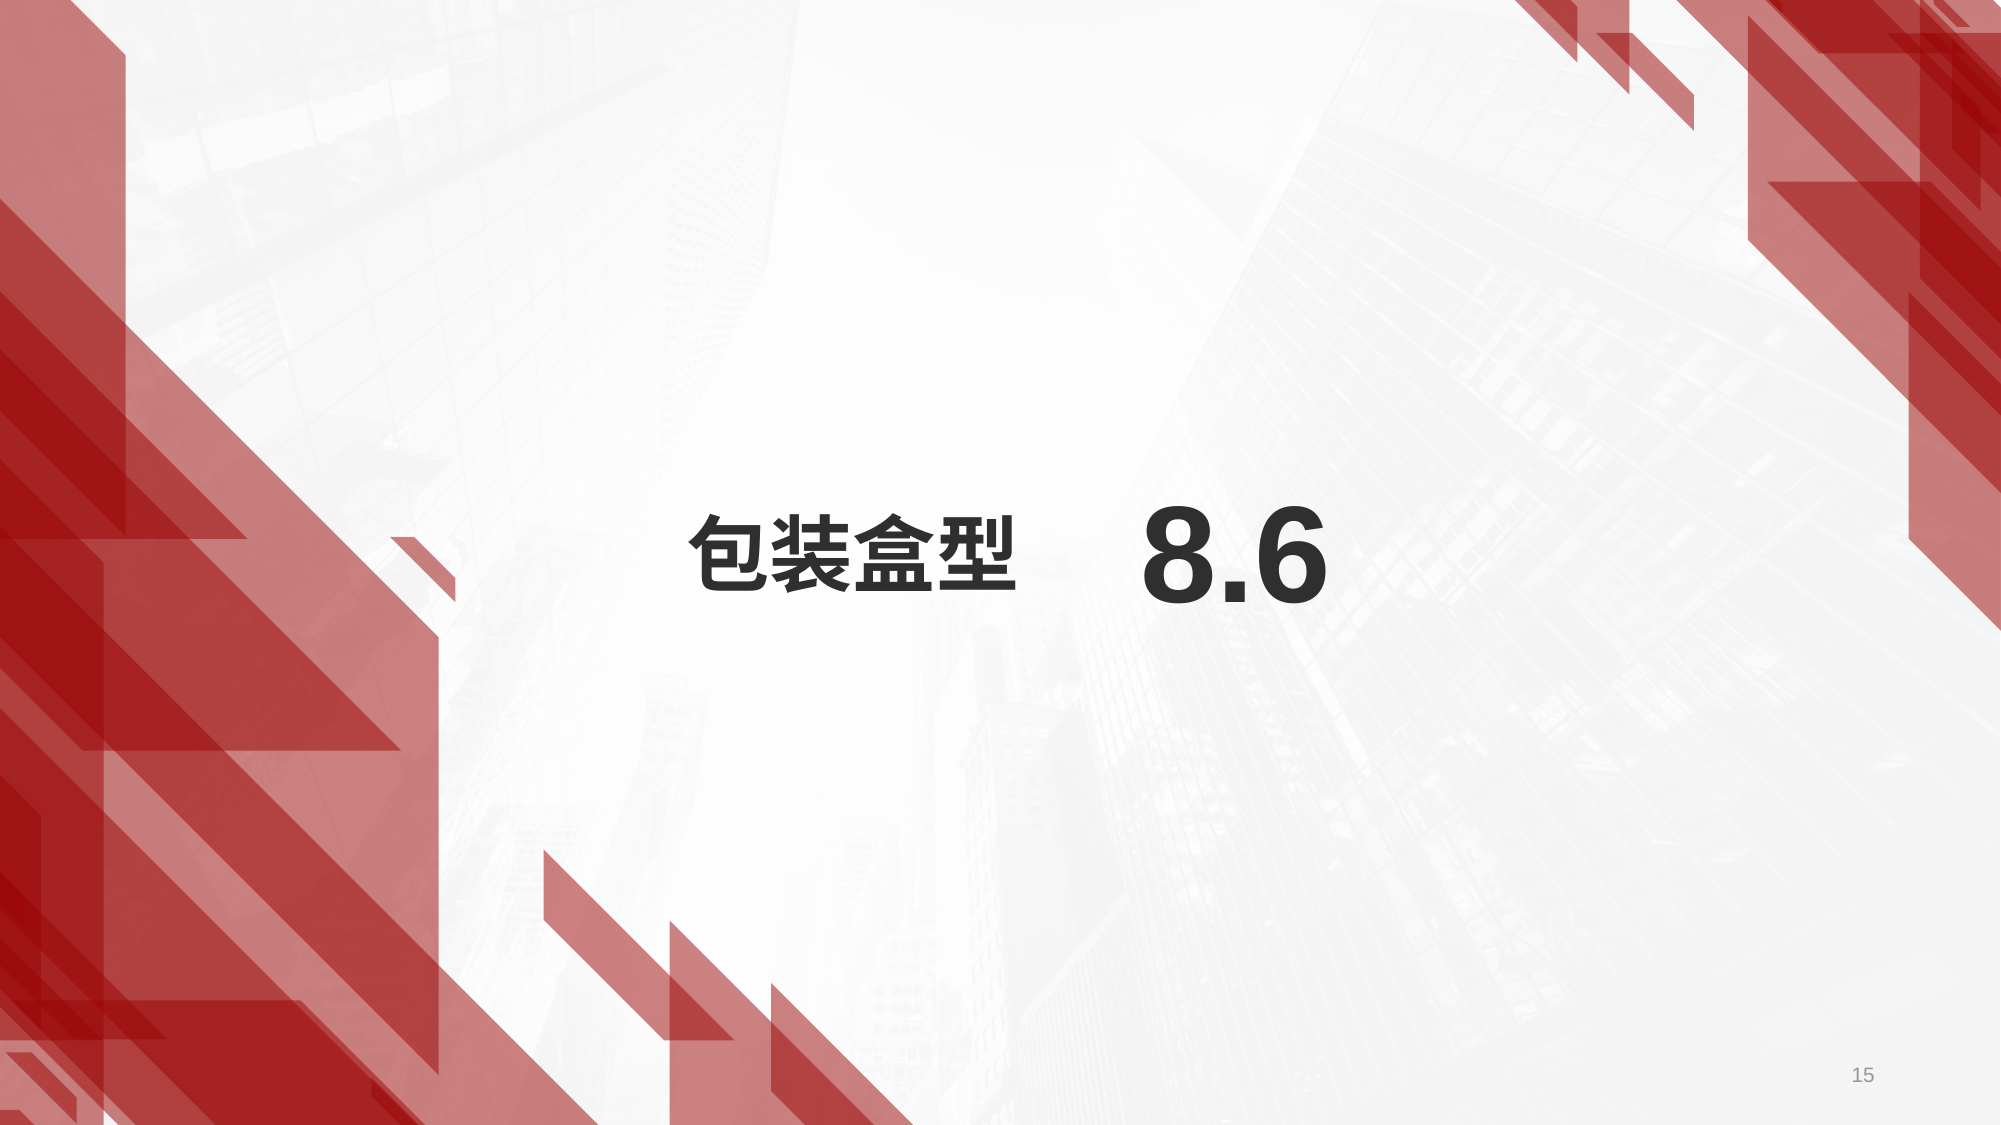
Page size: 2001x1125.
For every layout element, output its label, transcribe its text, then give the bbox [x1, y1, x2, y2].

list 8.6 [1125, 455, 1349, 638]
slide_number 15 [1452, 1056, 1890, 1092]
title 包装盒型 [671, 483, 1041, 610]
